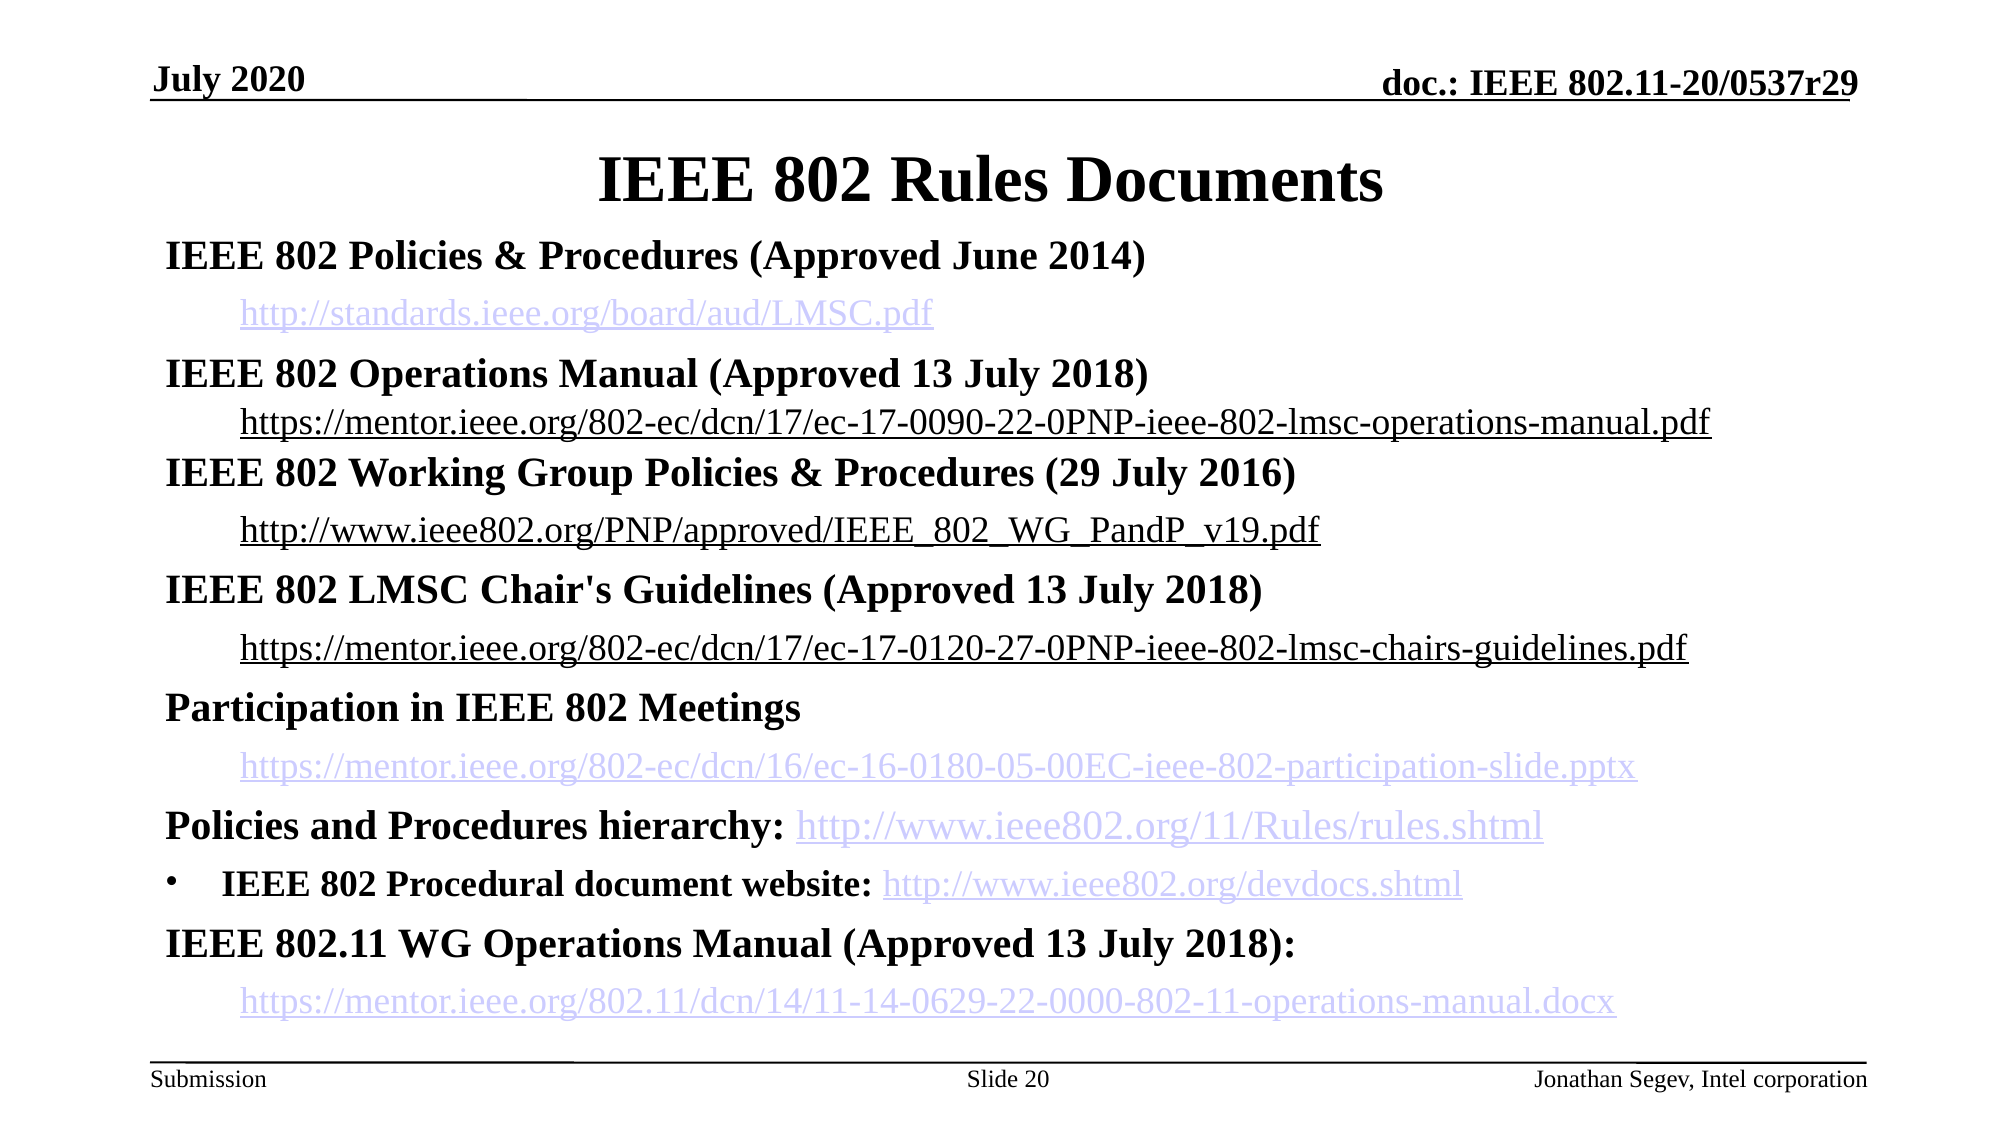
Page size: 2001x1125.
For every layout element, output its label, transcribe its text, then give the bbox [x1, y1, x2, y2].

title IEEE 802 Rules Documents [149, 112, 1850, 219]
footer Jonathan Segev, Intel corporation [1171, 1061, 1869, 1093]
list IEEE 802 Policies & Procedures (Approved June 2014) http://standards.ieee.org/board/aud/LMSC.pdf IEEE 802 Operations Manual (Approved 13 July 2018) https://mentor.ieee.org/802-ec/dcn/17/ec-17-0090-22-0PNP-ieee-802-lmsc-operations-manual.pdf IEEE 802 Working Group Policies & Procedures (29 July 2016) http://www.ieee802.org/PNP/approved/IEEE_802_WG_PandP_v19.pdf IEEE 802 LMSC Chair's Guidelines (Approved 13 July 2018) https://mentor.ieee.org/802-ec/dcn/17/ec-17-0120-27-0PNP-ieee-802-lmsc-chairs-guidelines.pdf Participation in IEEE 802 Meetings https://mentor.ieee.org/802-ec/dcn/16/ec-16-0180-05-00EC-ieee-802-participation-slide.pptx Policies and Procedures hierarchy: http://www.ieee802.org/11/Rules/rules.shtml IEEE 802 Procedural document website: http://www.ieee802.org/devdocs.shtml IEEE 802.11 WG Operations Manual (Approved 13 July 2018): https://mentor.ieee.org/802.11/dcn/14/11-14-0629-22-0000-802-11-operations-manual.docx [149, 219, 1850, 1003]
slide_number Slide 20 [950, 1061, 1067, 1123]
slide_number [152, 54, 563, 100]
